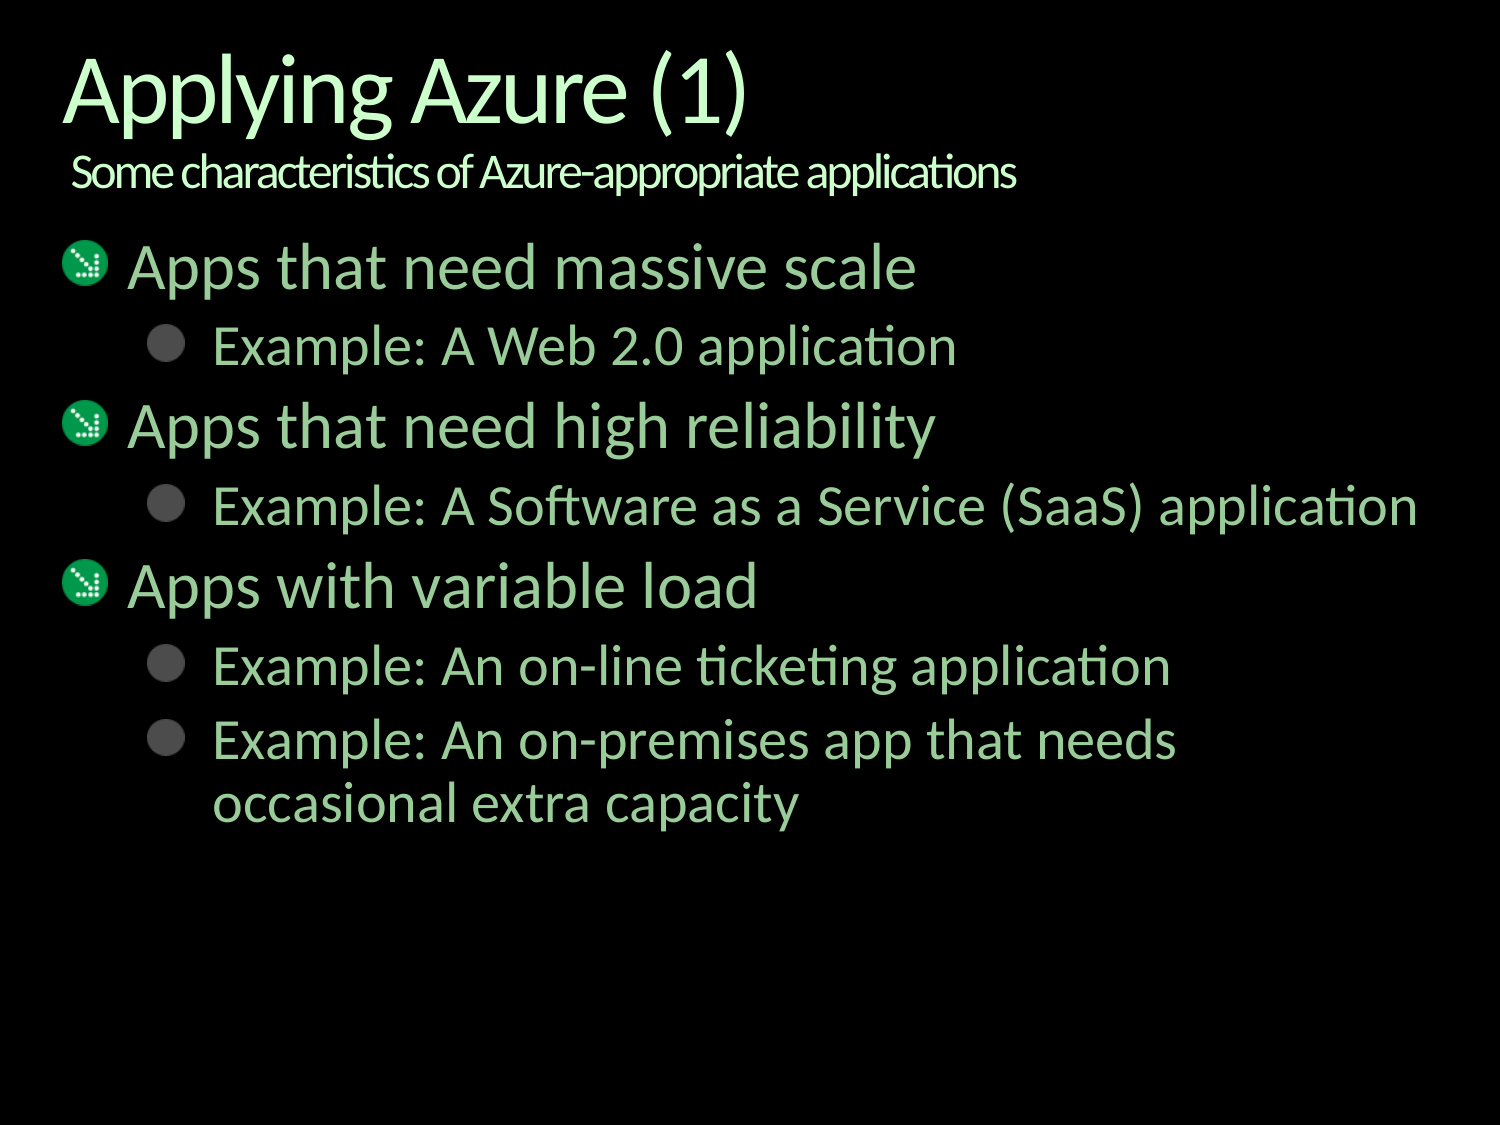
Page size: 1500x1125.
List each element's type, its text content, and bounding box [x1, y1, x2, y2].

list Apps that need massive scale Example: A Web 2.0 application Apps that need high reliability Example: A Software as a Service (SaaS) application Apps with variable load Example: An on-line ticketing application Example: An on-premises app that needs occasional extra capacity [62, 231, 1438, 593]
picture [147, 719, 185, 756]
picture [62, 240, 108, 287]
picture [62, 400, 108, 447]
picture [147, 644, 185, 682]
picture [147, 484, 185, 522]
picture [62, 559, 108, 607]
title Applying Azure (1) Some characteristics of Azure-appropriate applications [62, 37, 1438, 147]
picture [147, 324, 185, 362]
